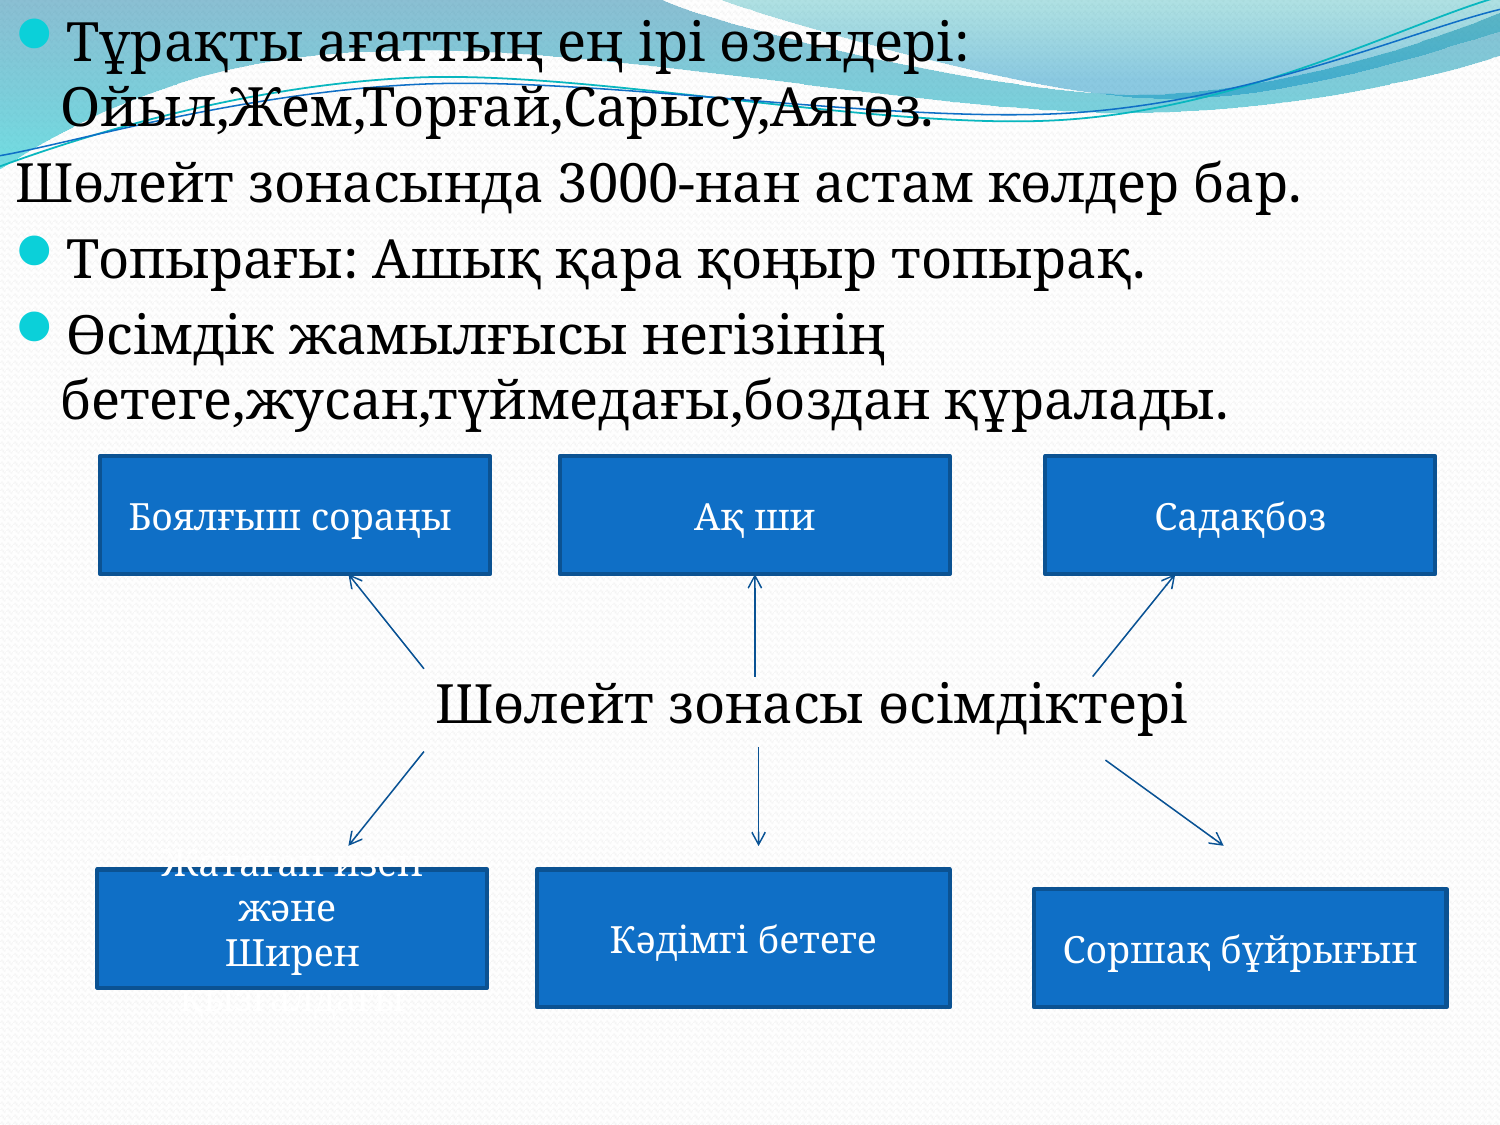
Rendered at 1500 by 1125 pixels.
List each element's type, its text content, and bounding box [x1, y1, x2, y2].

list Тұрақты ағаттың ең ірі өзендері: Ойыл,Жем,Торғай,Сарысу,Аягөз. Шөлейт зонасында 3000-нан астам көлдер бар. Топырағы: Ашық қара қоңыр топырақ. Өсімдік жамылғысы негізінің бетеге,жусан,түймедағы,боздан құралады. Шөлейт зонасы өсімдіктері [0, 0, 1500, 1024]
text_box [97, 455, 1447, 1008]
